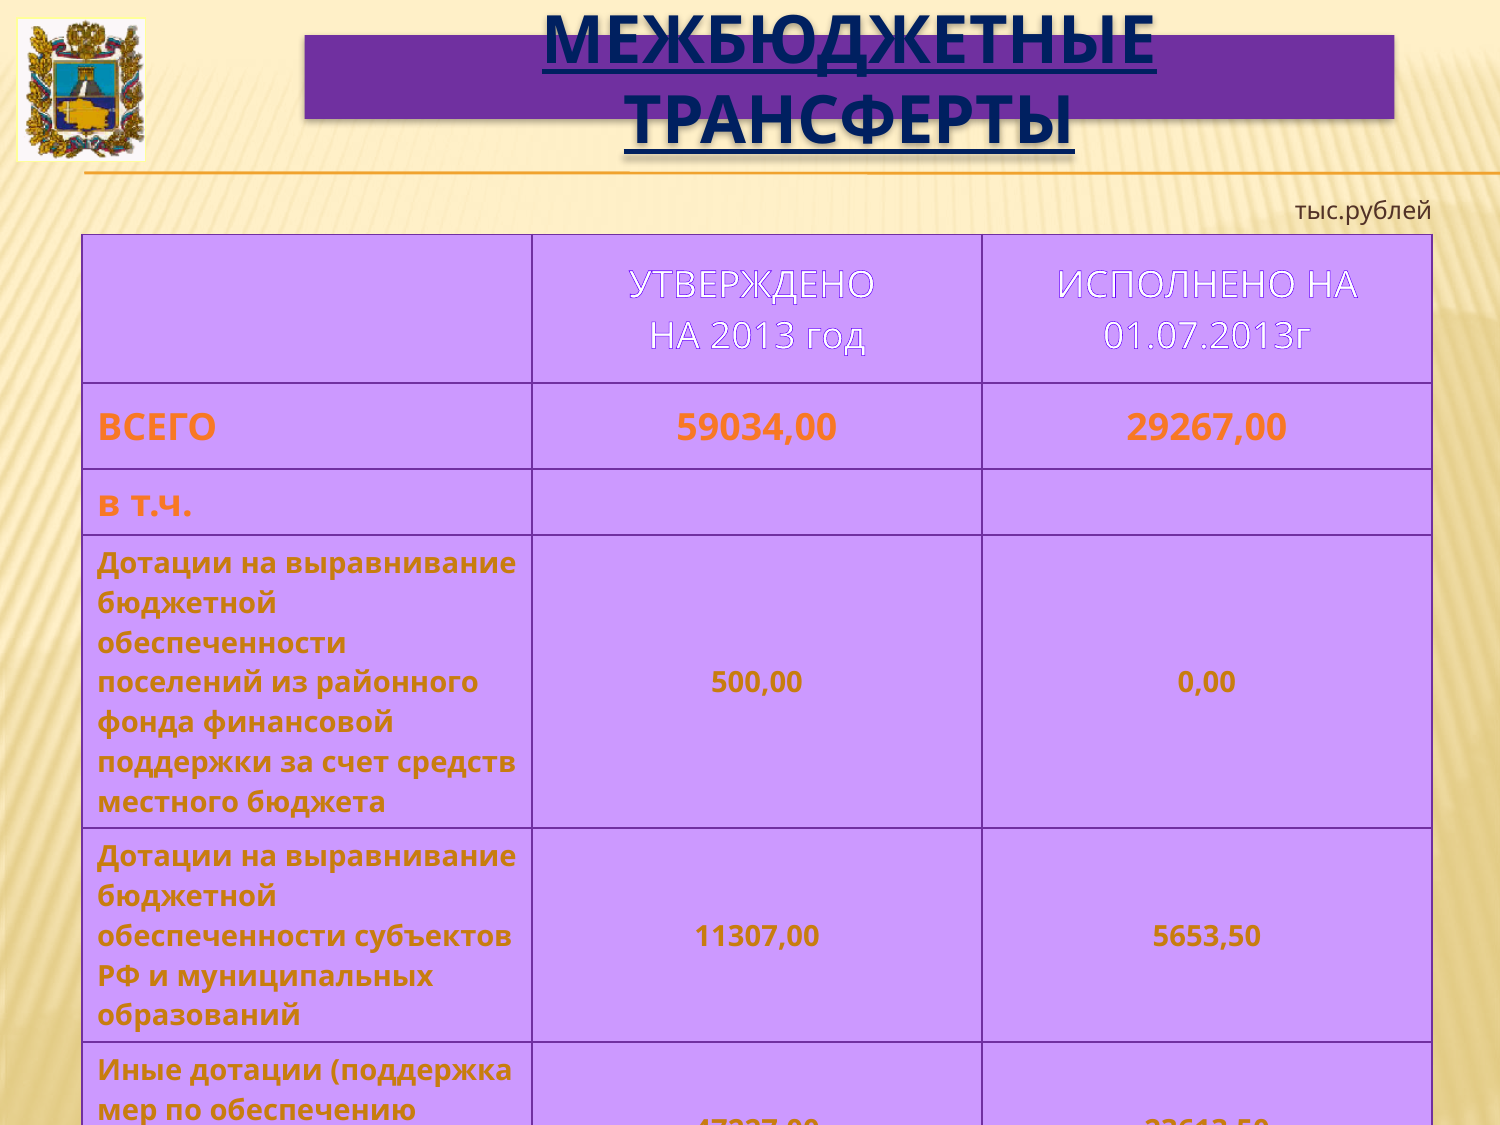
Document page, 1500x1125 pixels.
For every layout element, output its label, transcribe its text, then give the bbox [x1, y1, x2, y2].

table_cell 11307,00 [533, 829, 981, 1041]
table_cell 500,00 [533, 536, 981, 827]
table_cell Дотации на выравнивание бюджетной обеспеченности поселений из районного фонда финансовой поддержки за счет средств местного бюджета [83, 536, 531, 827]
title МЕЖБЮДЖЕТНЫЕ ТРАНСФЕРТЫ [304, 35, 1395, 119]
table_cell ВСЕГО [83, 384, 531, 468]
table_header [83, 235, 531, 382]
table_cell Дотации на выравнивание бюджетной обеспеченности субъектов РФ и муниципальных образований [83, 829, 531, 1041]
table_header УТВЕРЖДЕНО НА 2013 год [533, 235, 981, 382]
table_cell [533, 470, 981, 534]
table_cell в т.ч. [83, 470, 531, 534]
table_cell 0,00 [983, 536, 1431, 827]
table_cell 23613,50 [983, 1043, 1431, 1125]
table_cell 5653,50 [983, 829, 1431, 1041]
text_box тыс.рублей [1280, 187, 1448, 233]
table_cell 29267,00 [983, 384, 1431, 468]
table_cell 47227,00 [533, 1043, 981, 1125]
table_cell 59034,00 [533, 384, 981, 468]
picture [17, 18, 145, 162]
table_cell [983, 470, 1431, 534]
table_header ИСПОЛНЕНО НА 01.07.2013г [983, 235, 1431, 382]
table_cell Иные дотации (поддержка мер по обеспечению сбалансированности бюджетов) [83, 1043, 531, 1125]
